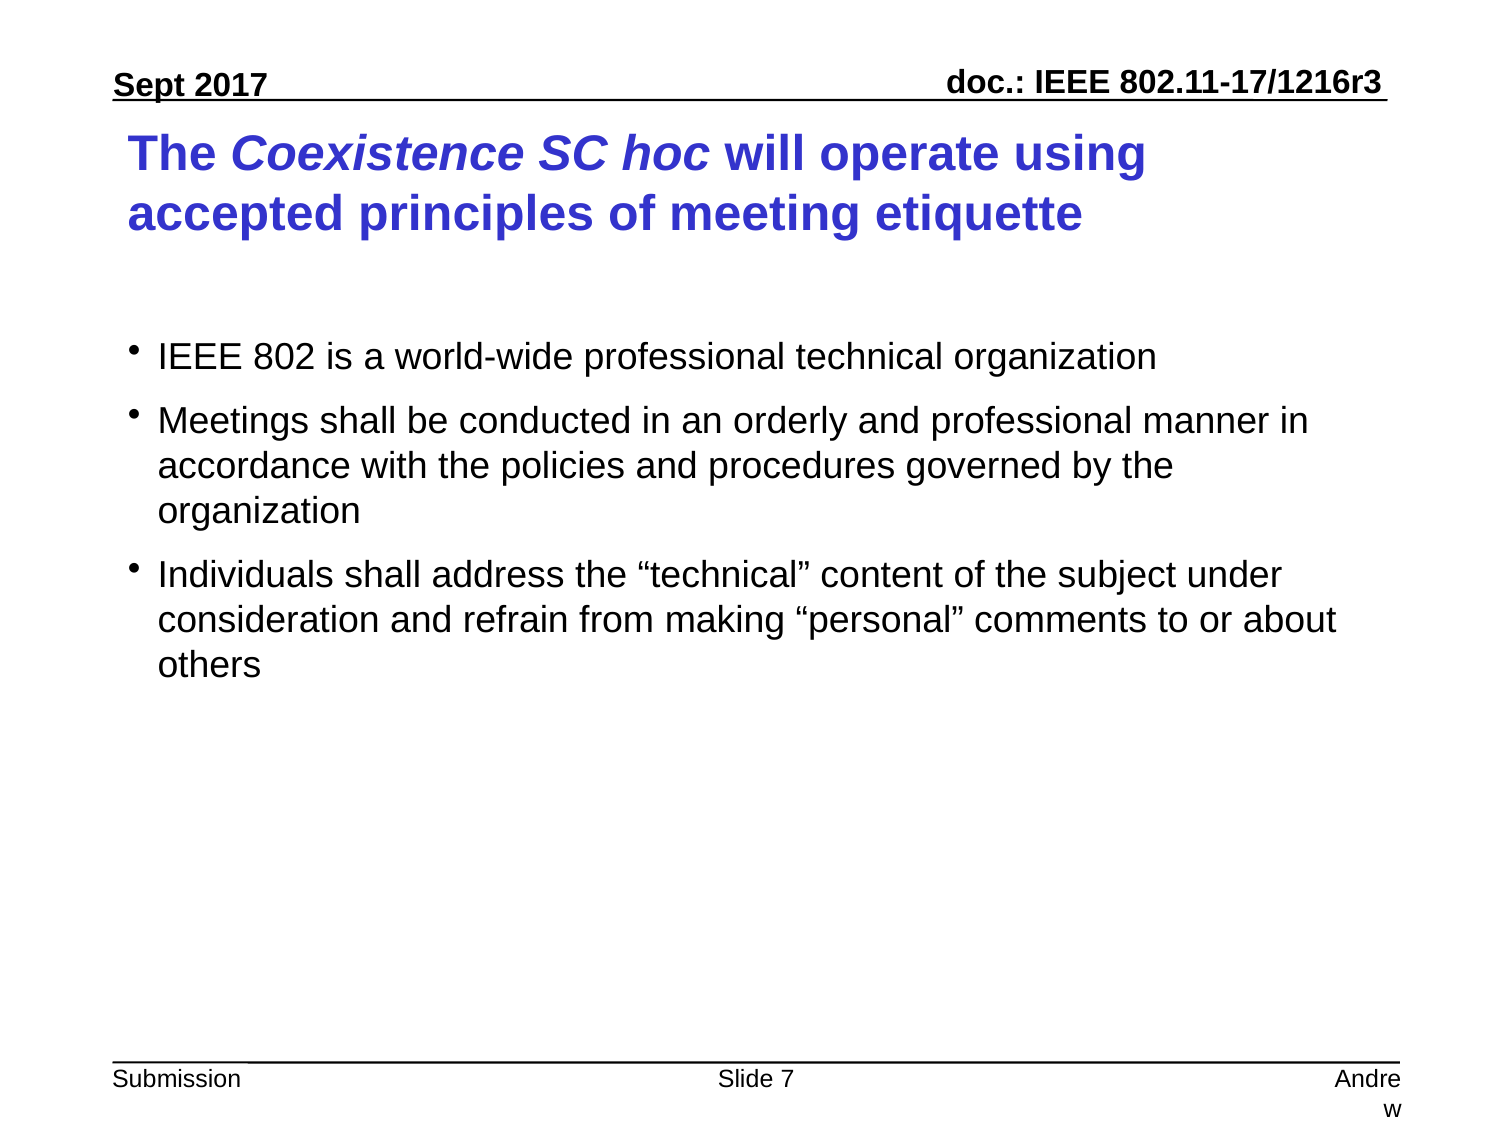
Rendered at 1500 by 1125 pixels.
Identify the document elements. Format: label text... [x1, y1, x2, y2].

slide_number Slide 7 [709, 1061, 803, 1093]
footer Andrew Myles, Cisco [1320, 1061, 1402, 1093]
title The Coexistence SC hoc will operate using accepted principles of meeting etiquette [112, 112, 1388, 288]
list IEEE 802 is a world-wide professional technical organization Meetings shall be conducted in an orderly and professional manner in accordance with the policies and procedures governed by the organization Individuals shall address the “technical” content of the subject under consideration and refrain from making “personal” comments to or about others [112, 324, 1388, 1000]
